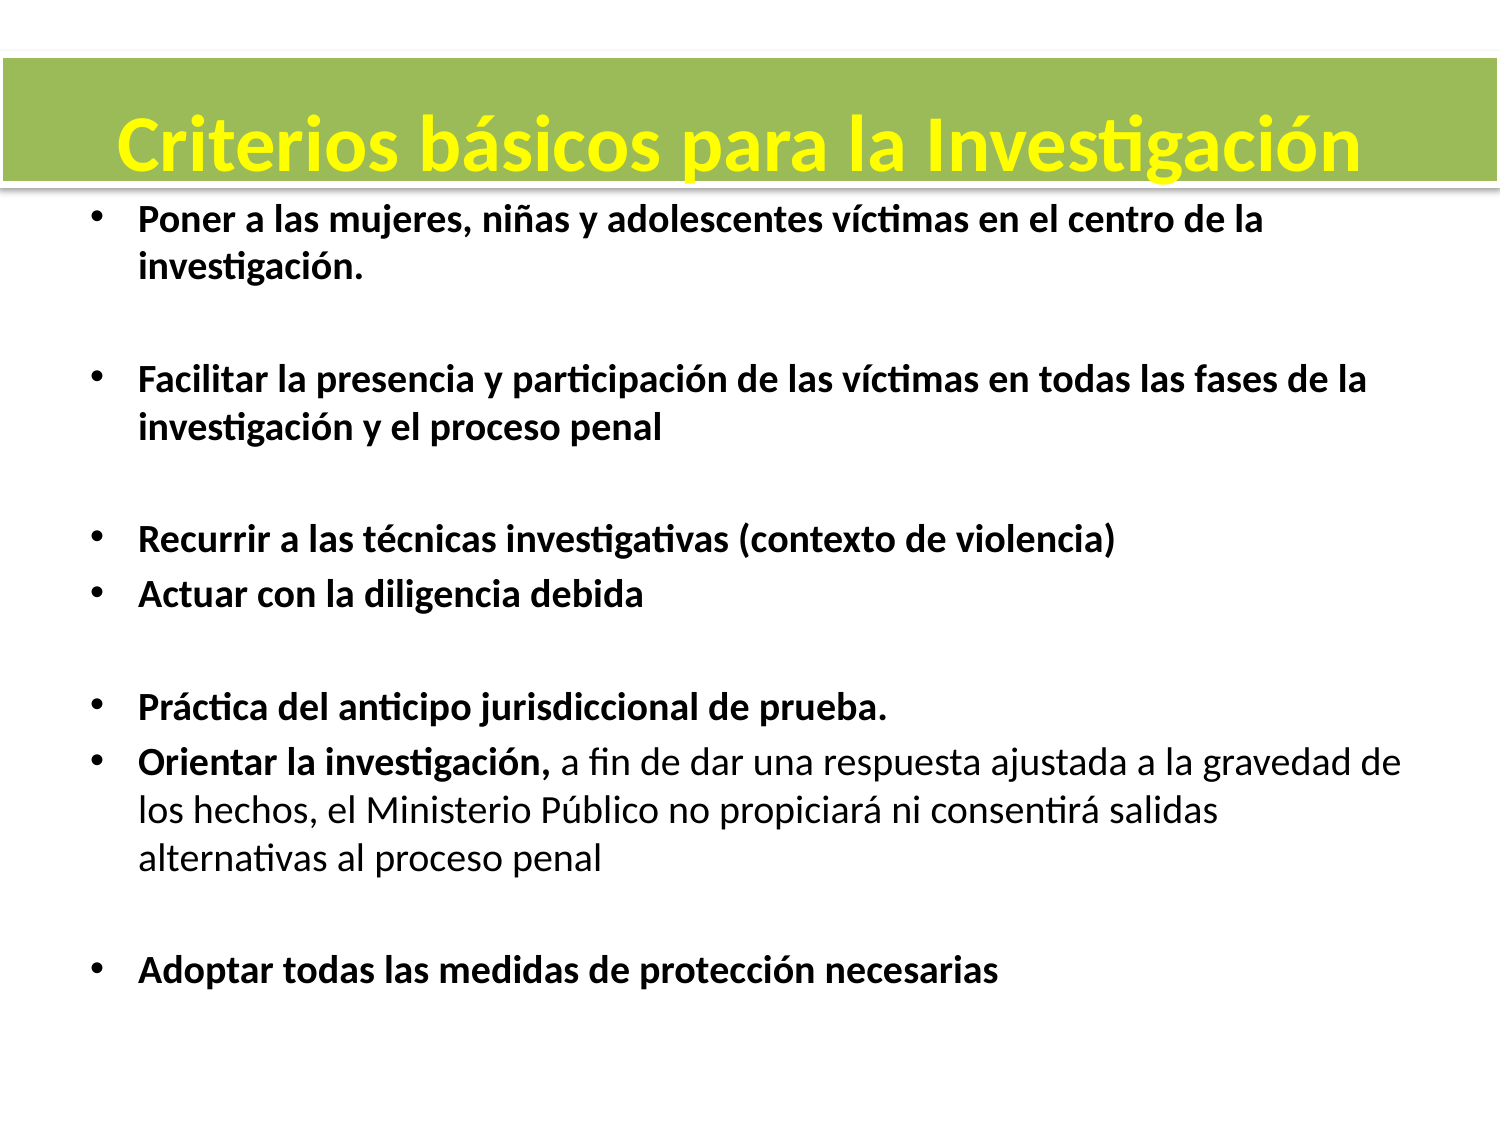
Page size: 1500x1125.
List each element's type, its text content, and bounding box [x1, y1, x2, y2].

title Criterios básicos para la Investigación [75, 45, 1425, 184]
list Poner a las mujeres, niñas y adolescentes víctimas en el centro de la investigación. Facilitar la presencia y participación de las víctimas en todas las fases de la investigación y el proceso penal Recurrir a las técnicas investigativas (contexto de violencia) Actuar con la diligencia debida Práctica del anticipo jurisdiccional de prueba. Orientar la investigación, a fin de dar una respuesta ajustada a la gravedad de los hechos, el Ministerio Público no propiciará ni consentirá salidas alternativas al proceso penal Adoptar todas las medidas de protección necesarias [75, 184, 1425, 1005]
text_box [1425, 51, 1500, 188]
text_box [0, 51, 75, 188]
